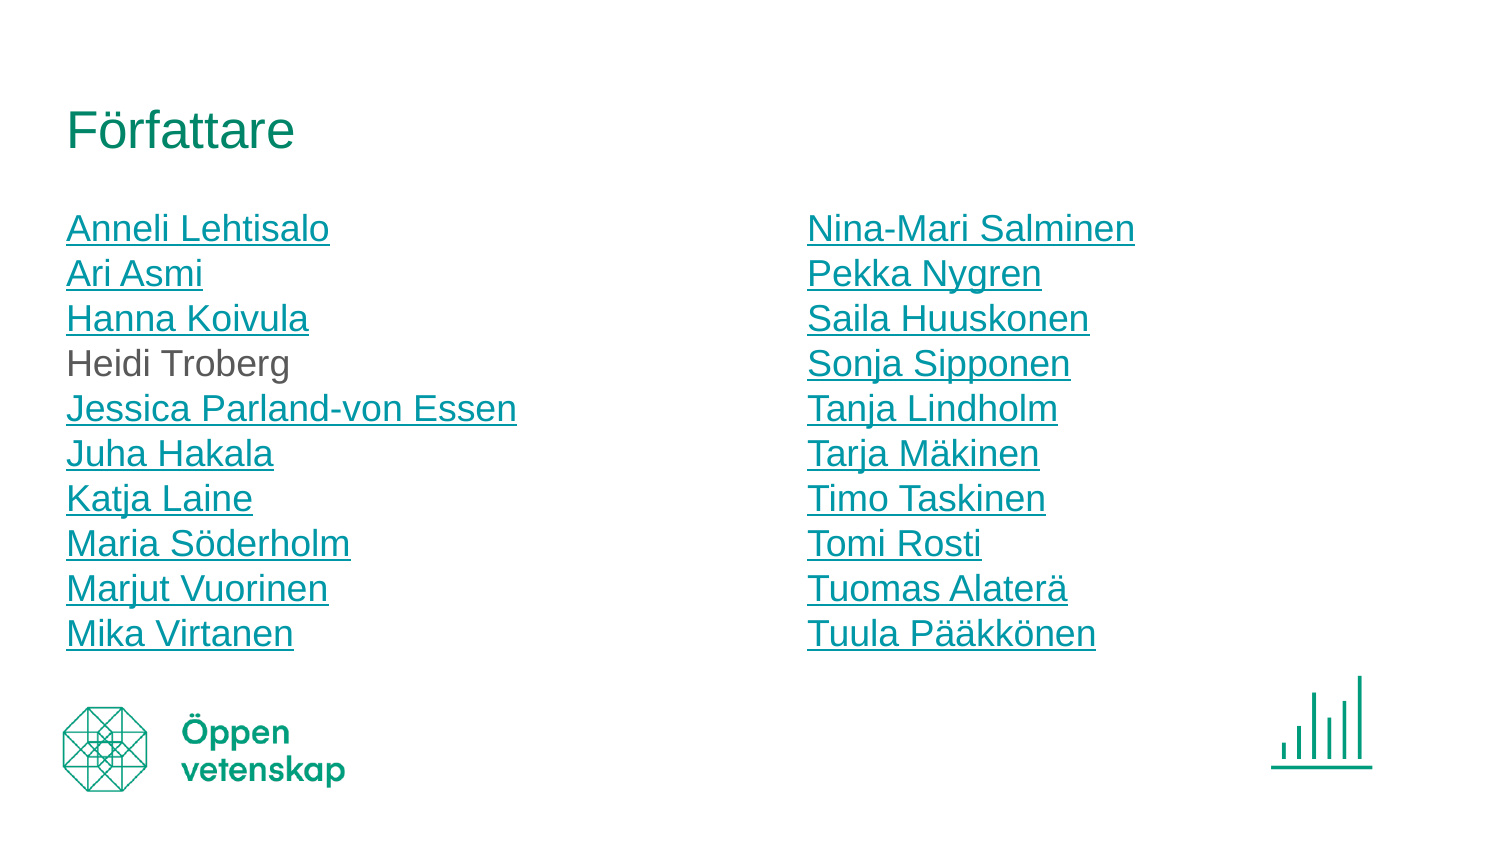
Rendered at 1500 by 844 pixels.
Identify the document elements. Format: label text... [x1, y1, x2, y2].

picture [1194, 600, 1450, 844]
title Författare [51, 80, 1449, 175]
text_box Nina-Mari Salminen Pekka Nygren Saila Huuskonen Sonja Sipponen Tanja Lindholm Tarja Mäkinen Timo Taskinen Tomi Rosti Tuomas Alaterä Tuula Pääkkönen [792, 188, 1285, 669]
list Anneli Lehtisalo Ari Asmi Hanna Koivula Heidi Troberg Jessica Parland-von Essen Juha Hakala Katja Laine Maria Söderholm Marjut Vuorinen Mika Virtanen [51, 189, 654, 750]
picture [50, 698, 366, 801]
